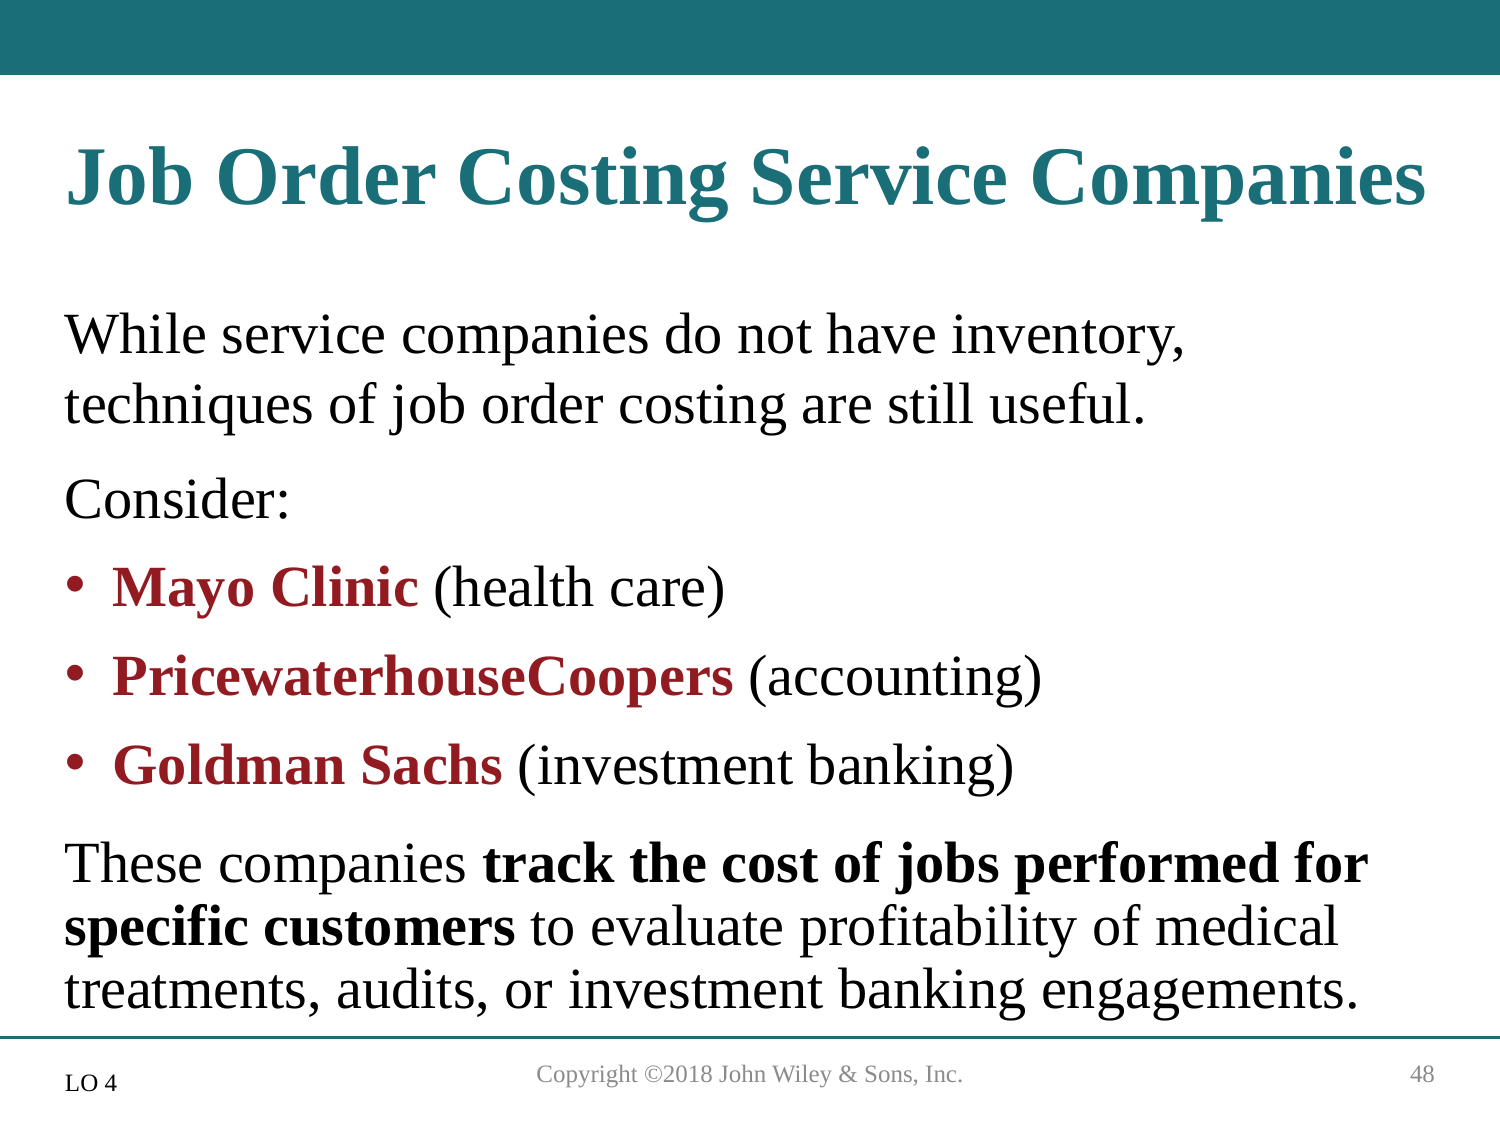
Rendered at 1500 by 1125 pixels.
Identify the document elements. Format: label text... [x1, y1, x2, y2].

title Job Order Costing Service Companies [50, 125, 1450, 287]
footer Copyright ©2018 John Wiley & Sons, Inc. [496, 1042, 1004, 1103]
list L O 4 [50, 1062, 150, 1113]
list While service companies do not have inventory, techniques of job order costing are still useful. Consider: Mayo Clinic (health care) PricewaterhouseCoopers (accounting) Goldman Sachs (investment banking) [50, 287, 1450, 808]
slide_number 48 [1059, 1042, 1450, 1103]
list These companies track the cost of jobs performed for specific customers to evaluate profitability of medical treatments, audits, or investment banking engagements. [50, 825, 1450, 1025]
